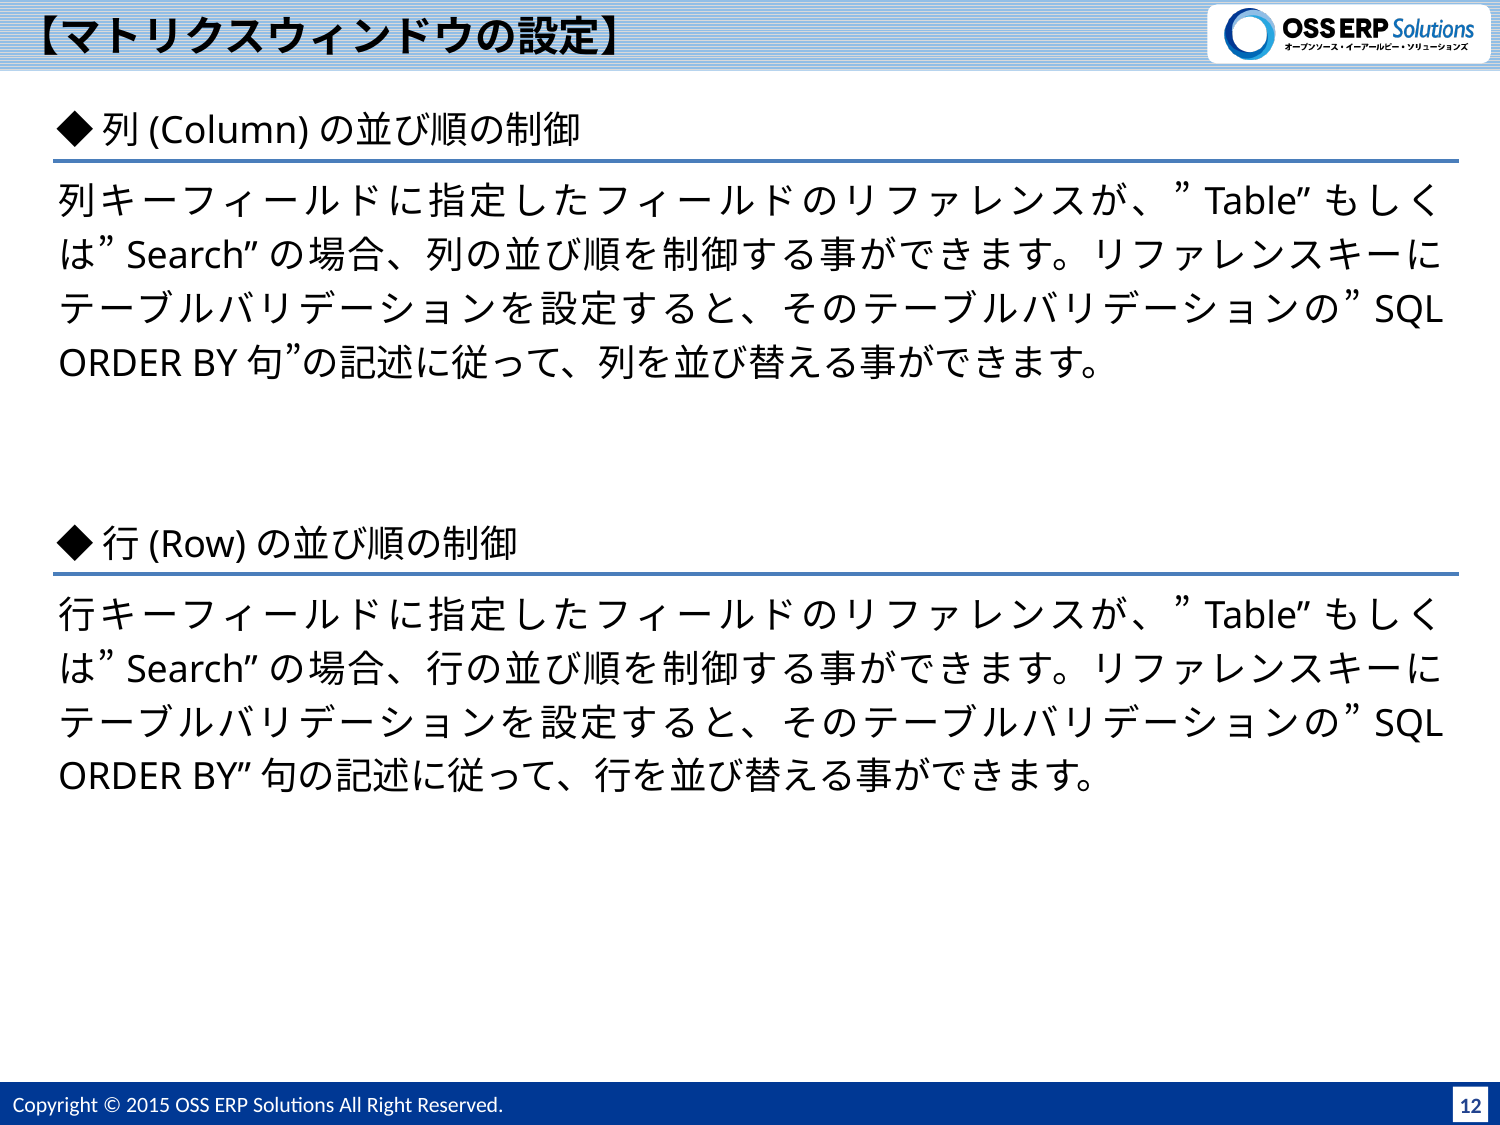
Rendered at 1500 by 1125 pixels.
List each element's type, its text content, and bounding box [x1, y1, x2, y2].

picture [1353, 8, 1474, 60]
text_box 行キーフィールドに指定したフィールドのリファレンスが、”Table”もしくは”Search”の場合、行の並び順を制御する事ができます。リファレンスキーにテーブルバリデーションを設定すると、そのテーブルバリデーションの”SQL ORDER BY”句の記述に従って、行を並び替える事ができます。 [41, 572, 1461, 848]
text_box ◆行(Row)の並び順の制御 [39, 501, 1458, 576]
text_box ◆列(Column)の並び順の制御 [39, 88, 1458, 163]
title 【マトリクスウィンドウの設定】 [2, 0, 1353, 70]
text_box 列キーフィールドに指定したフィールドのリファレンスが、”Table”もしくは”Search”の場合、列の並び順を制御する事ができます。リファレンスキーにテーブルバリデーションを設定すると、そのテーブルバリデーションの”SQL ORDER BY句”の記述に従って、列を並び替える事ができます。 [41, 159, 1461, 435]
